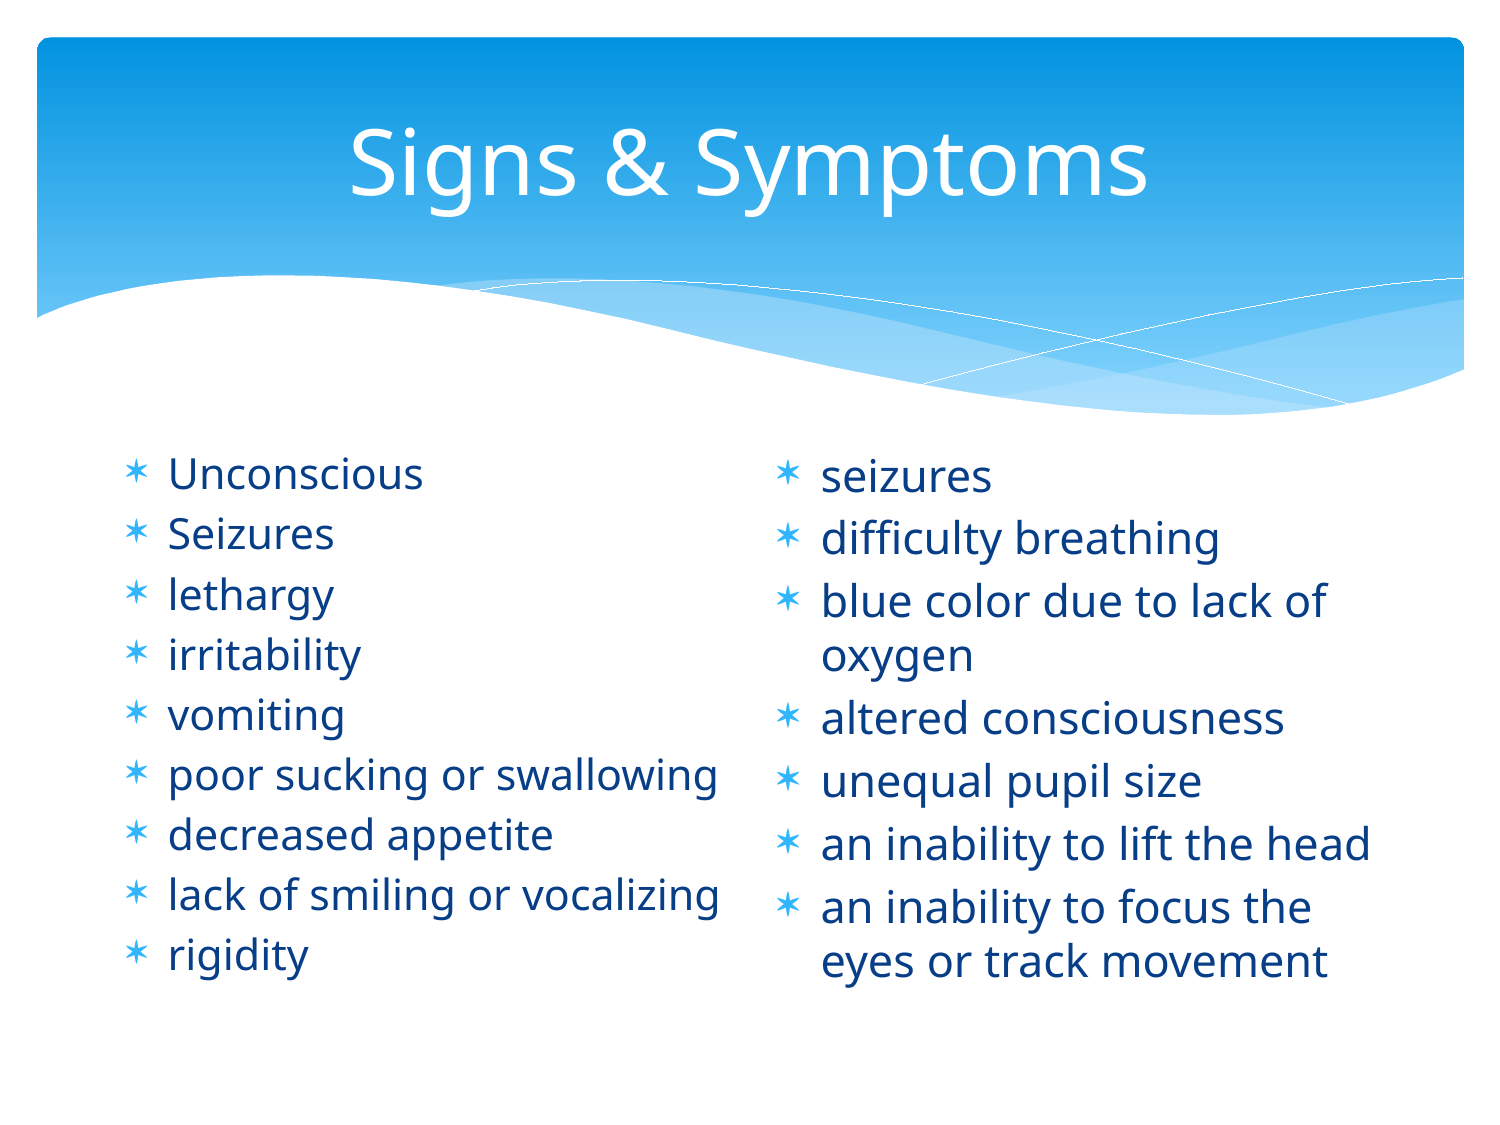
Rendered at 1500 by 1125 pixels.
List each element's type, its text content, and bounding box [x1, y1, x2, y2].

title Signs & Symptoms [75, 55, 1425, 261]
list seizures difficulty breathing blue color due to lack of oxygen altered consciousness unequal pupil size an inability to lift the head an inability to focus the eyes or track movement [761, 439, 1389, 1005]
list Unconscious Seizures lethargy irritability vomiting poor sucking or swallowing decreased appetite lack of smiling or vocalizing rigidity [111, 439, 738, 1005]
